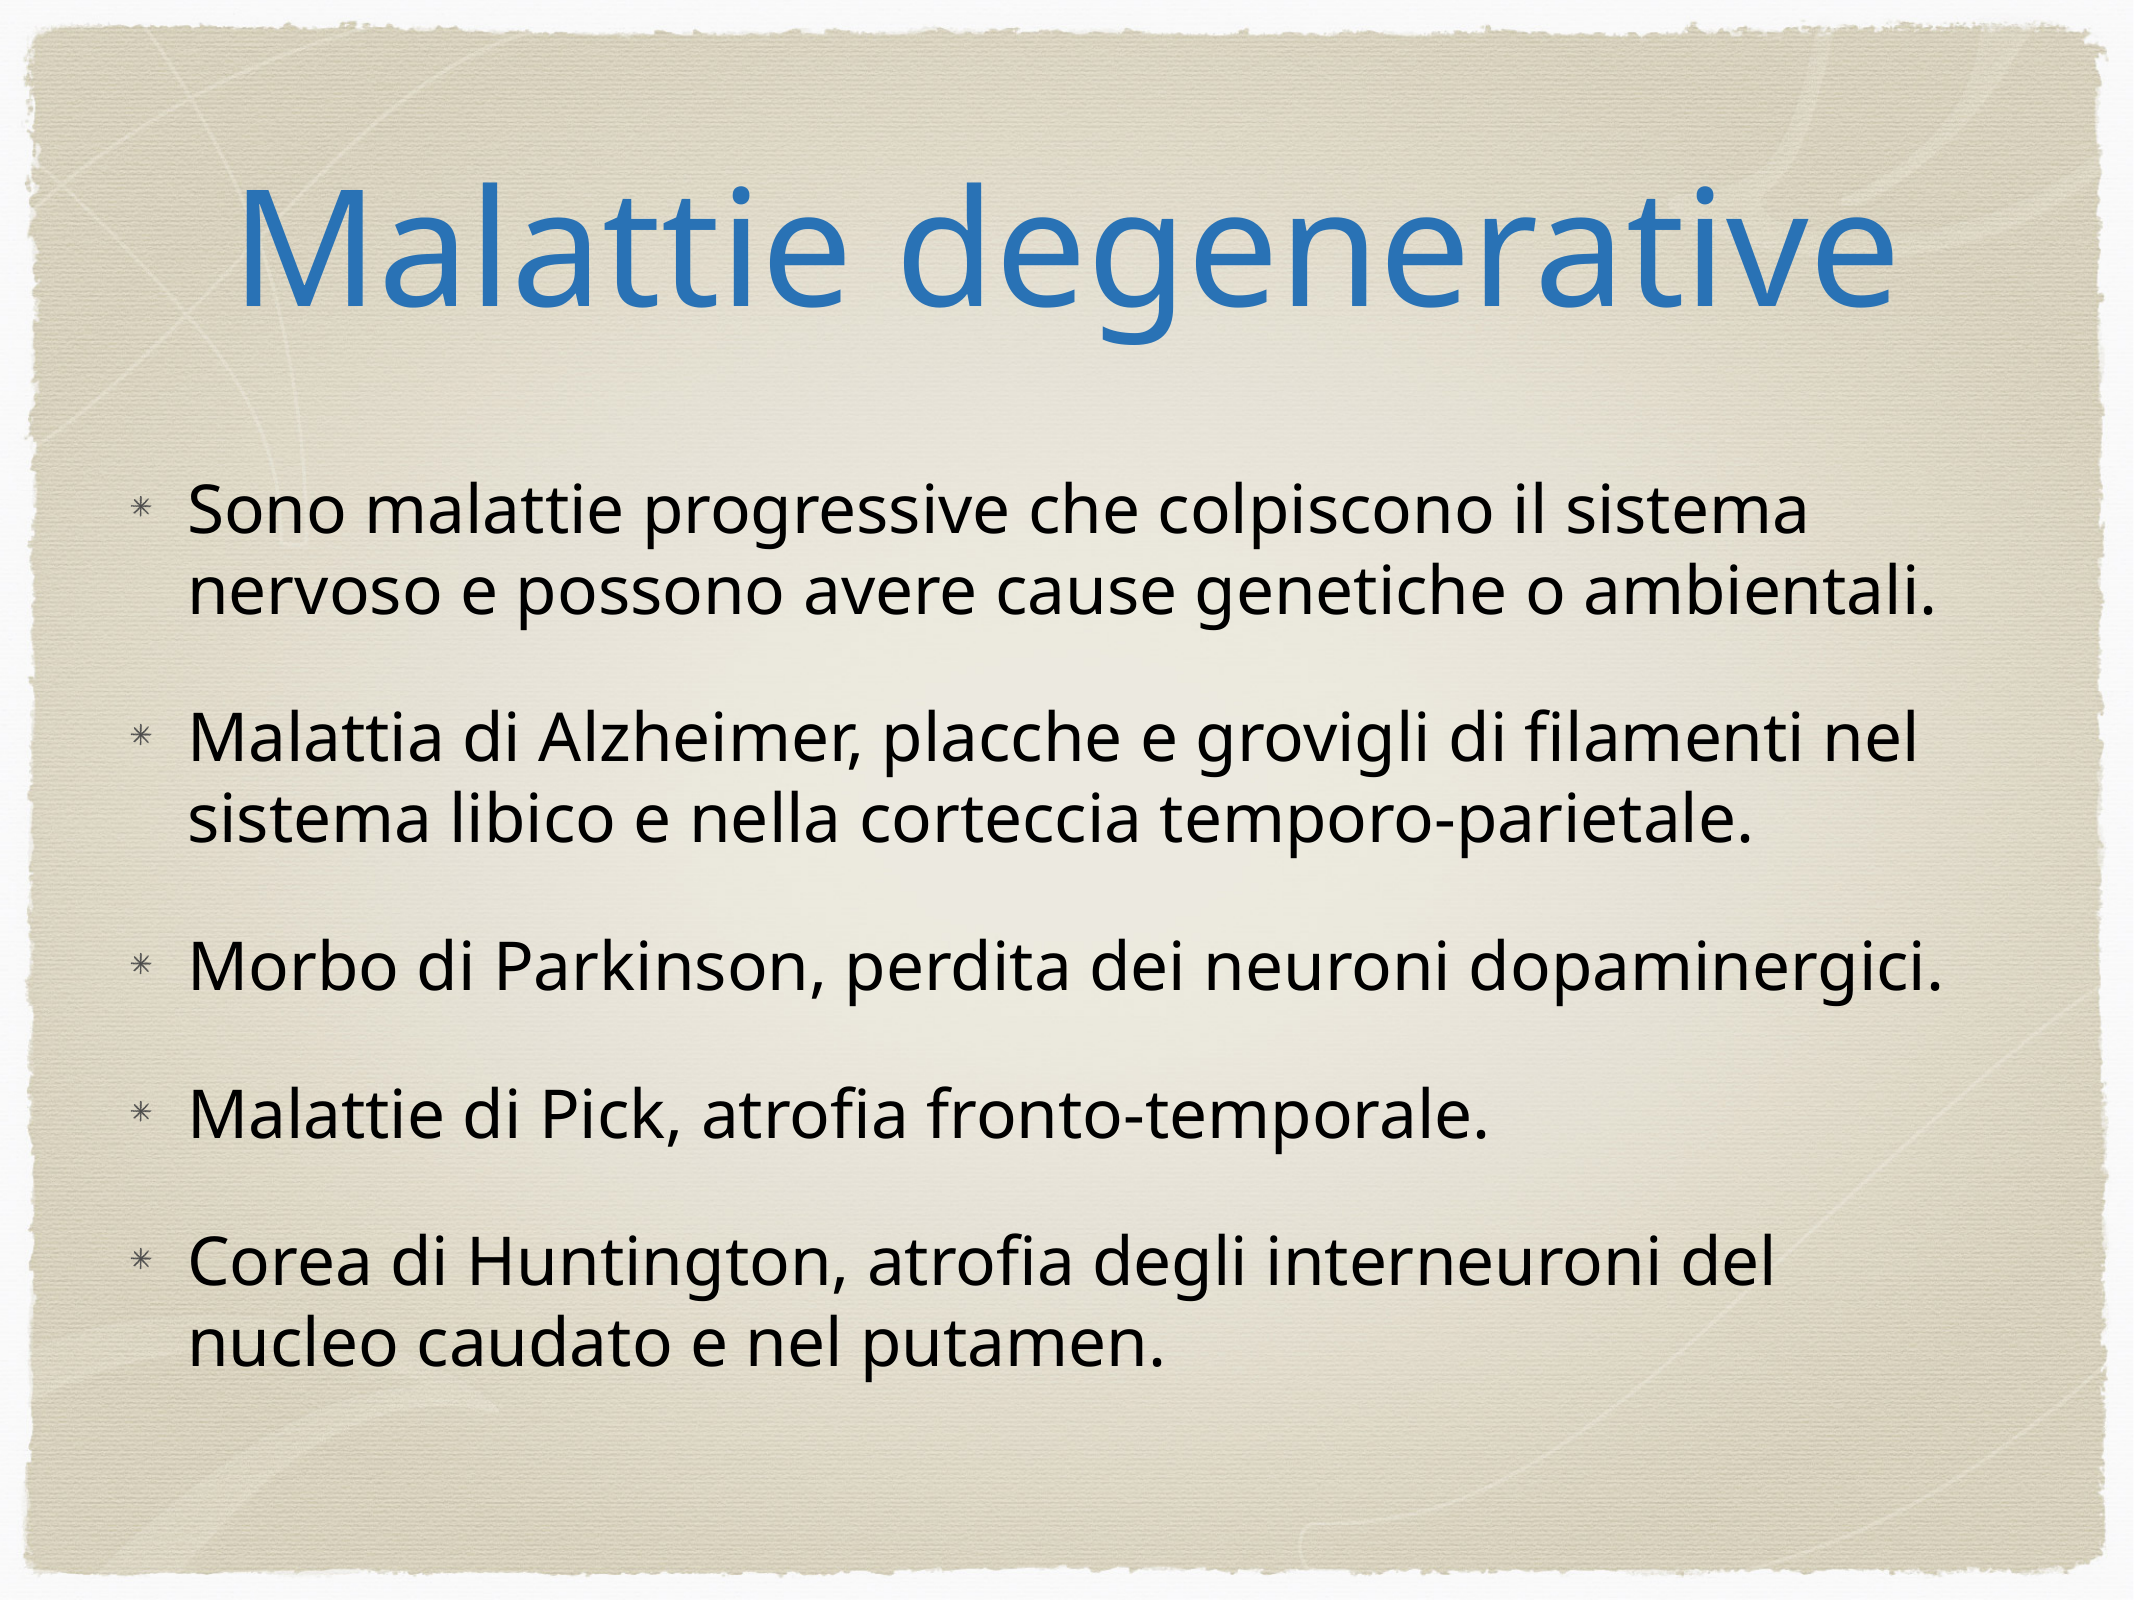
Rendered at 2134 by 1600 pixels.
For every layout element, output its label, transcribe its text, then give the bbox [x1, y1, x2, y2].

list Sono malattie progressive che colpiscono il sistema nervoso e possono avere cause genetiche o ambientali. Malattia di Alzheimer, placche e grovigli di filamenti nel sistema libico e nella corteccia temporo-parietale. Morbo di Parkinson, perdita dei neuroni dopaminergici. Malattie di Pick, atrofia fronto-temporale. Corea di Huntington, atrofia degli interneuroni del nucleo caudato e nel putamen. [128, 453, 2005, 1393]
picture [0, 0, 2134, 1600]
title Malattie degenerative [128, 41, 2005, 443]
